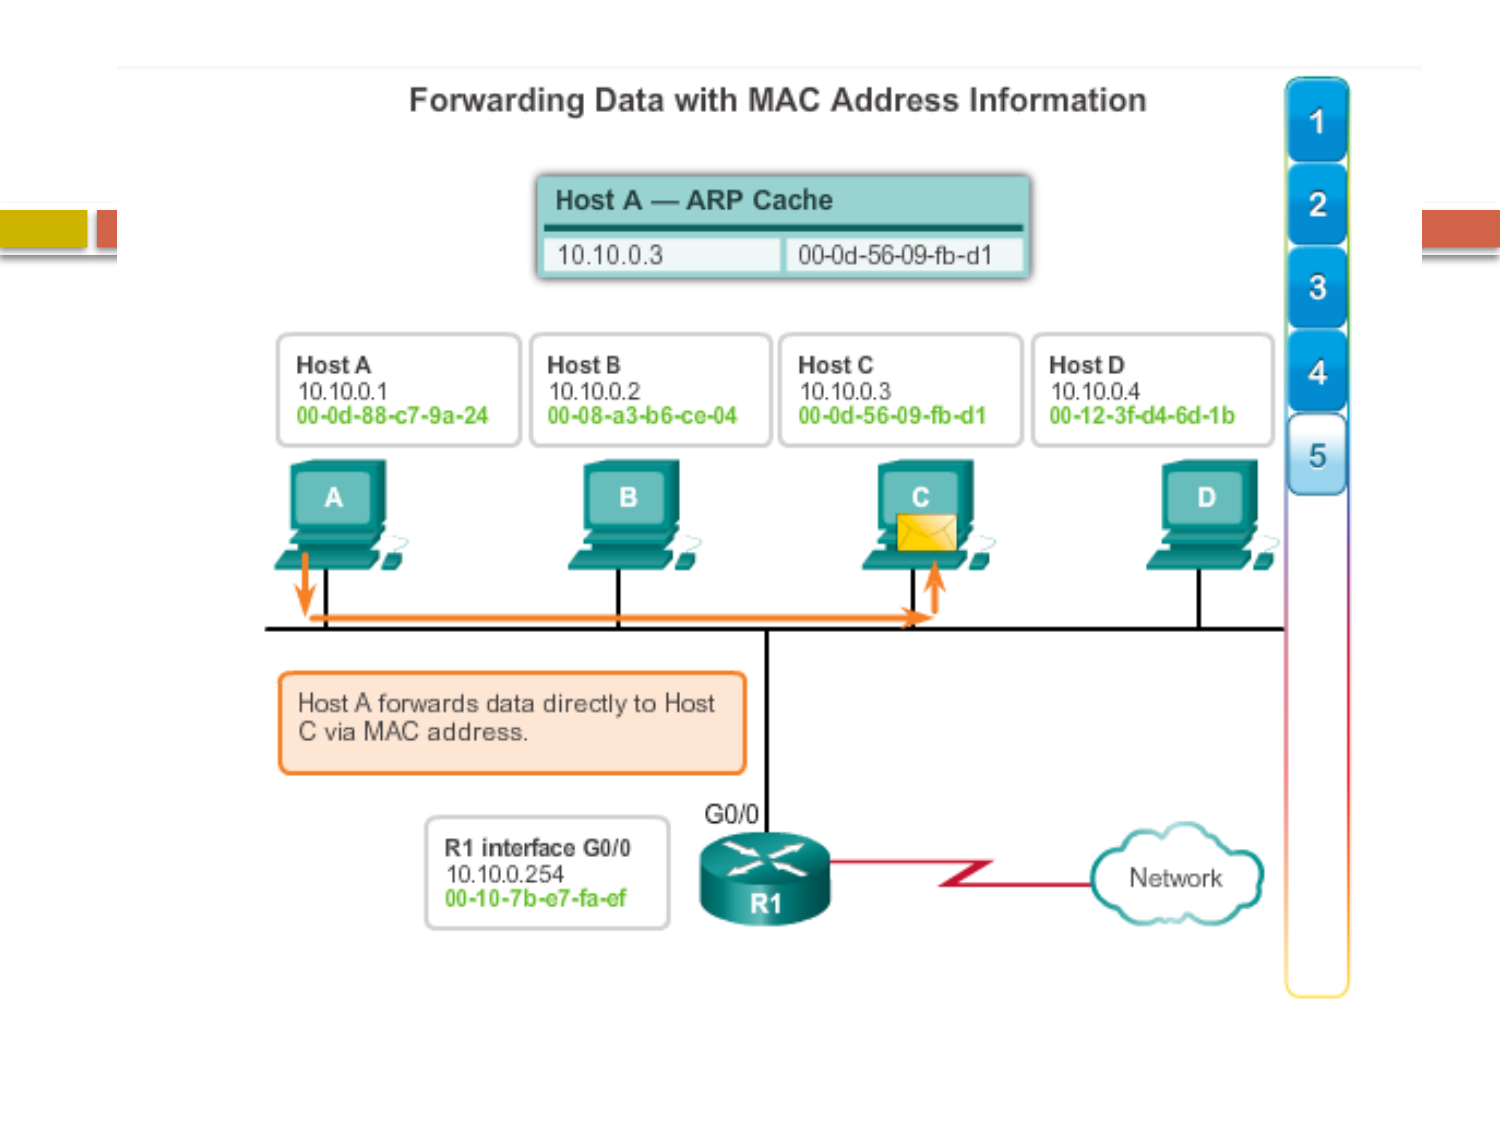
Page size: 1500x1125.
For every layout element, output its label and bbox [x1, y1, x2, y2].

picture [116, 66, 1423, 1012]
